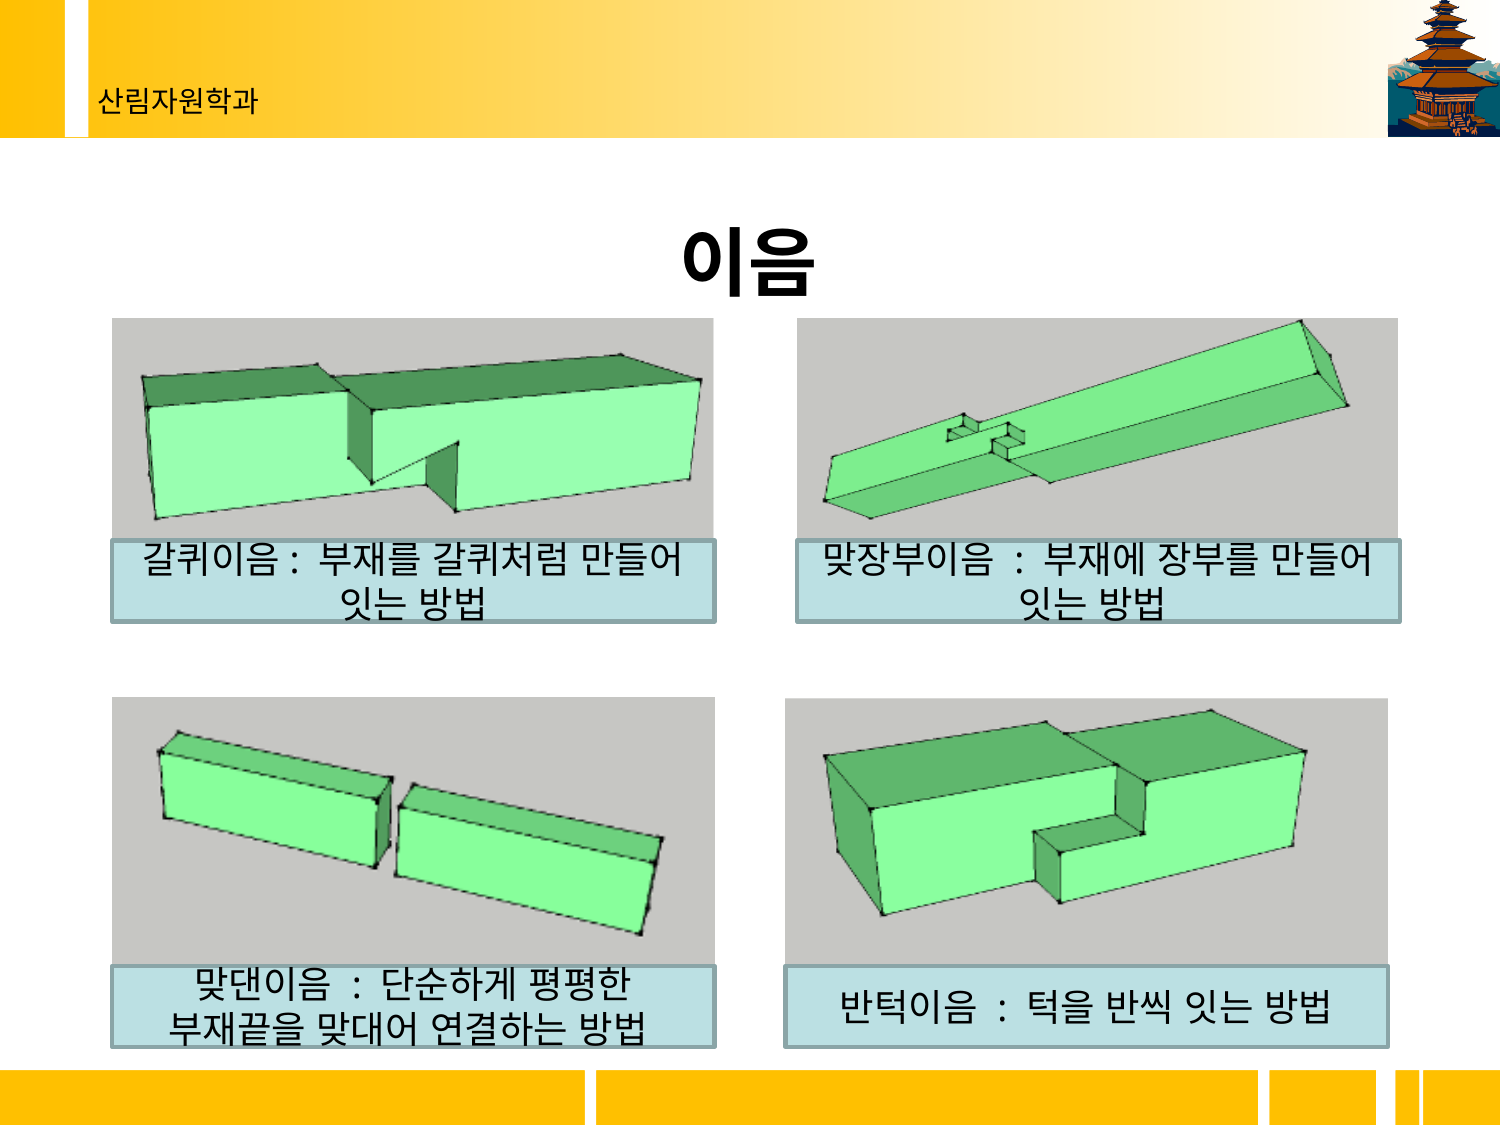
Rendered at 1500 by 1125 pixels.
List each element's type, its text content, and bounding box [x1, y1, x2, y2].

picture [111, 697, 715, 964]
slide_number 16 [1143, 1074, 1495, 1125]
text_box 반턱이음 : 턱을 반씩 잇는 방법 [783, 971, 1390, 1049]
text_box 갈퀴이음: 부재를 갈퀴처럼 만들어 잇는 방법 [110, 554, 717, 624]
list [111, 318, 715, 548]
text_box 이음 [664, 208, 833, 313]
text_box 맞장부이음 : 부재에 장부를 만들어 잇는 방법 [795, 545, 1402, 624]
text_box 맞댄이음 : 단순하게 평평한 부재끝을 맞대어 연결하는 방법 [110, 968, 717, 1049]
picture [785, 697, 1389, 965]
picture [796, 318, 1399, 540]
